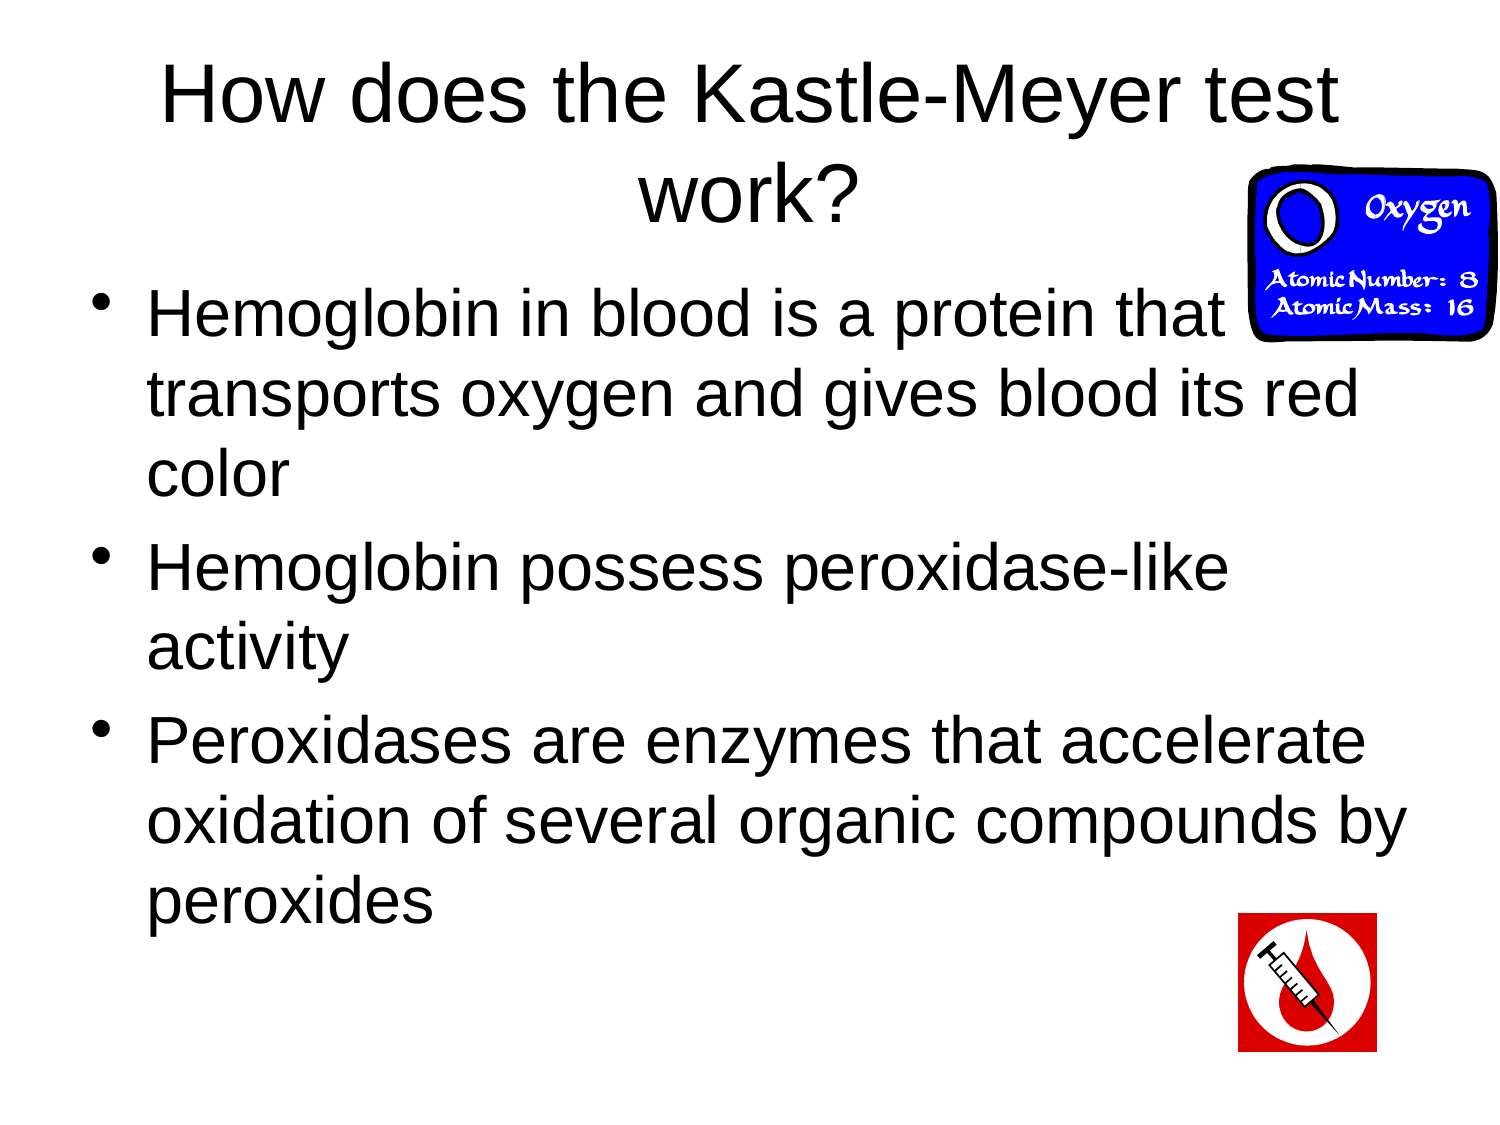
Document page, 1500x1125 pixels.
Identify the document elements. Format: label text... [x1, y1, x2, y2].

picture [1237, 912, 1378, 1053]
list Hemoglobin in blood is a protein that transports oxygen and gives blood its red color Hemoglobin possess peroxidase-like activity Peroxidases are enzymes that accelerate oxidation of several organic compounds by peroxides [75, 262, 1425, 1005]
title How does the Kastle-Meyer test work? [75, 45, 1425, 233]
picture [1246, 162, 1500, 345]
